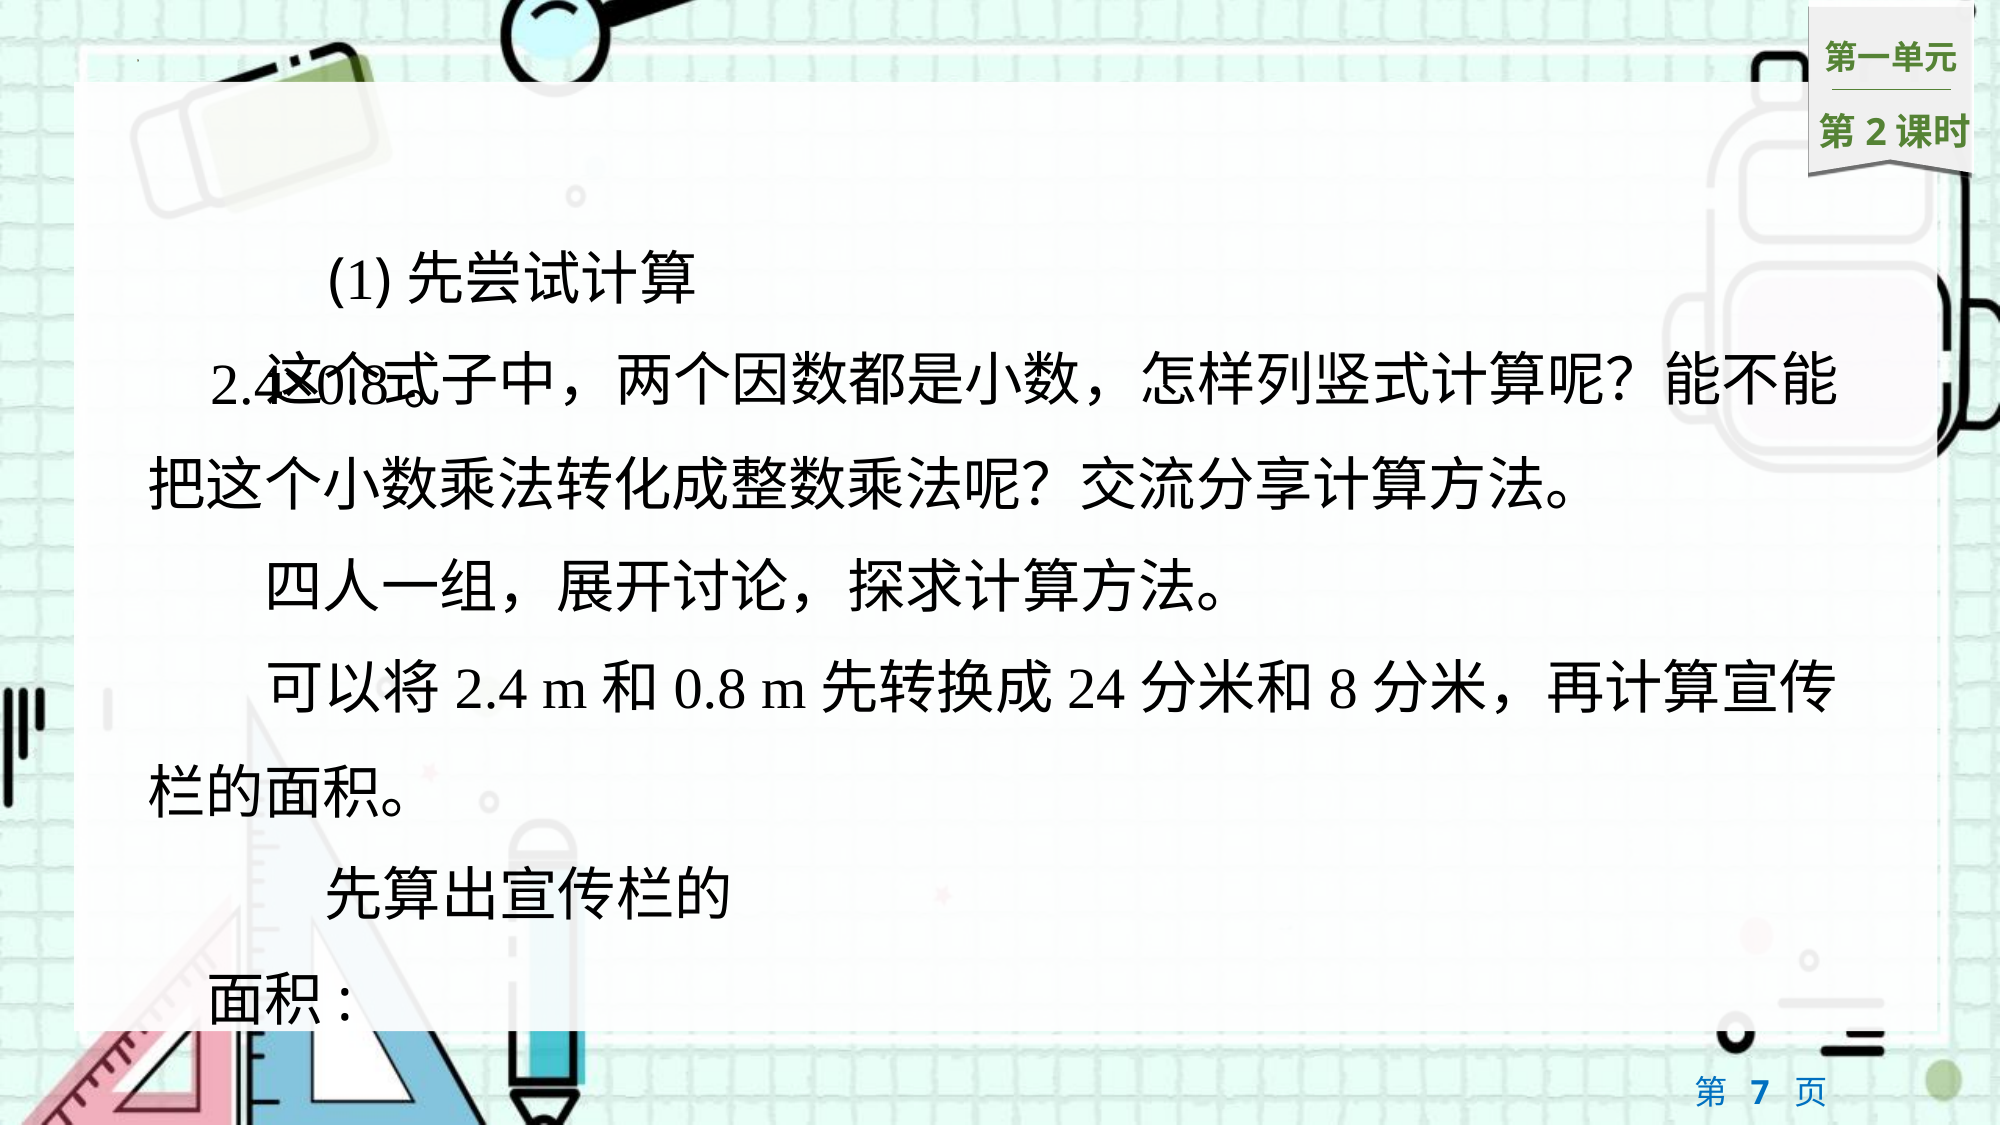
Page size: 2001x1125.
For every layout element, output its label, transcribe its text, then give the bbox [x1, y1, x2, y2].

text_box 四人一组，展开讨论，探求计算方法。 [148, 514, 1256, 615]
text_box 这个式子中，两个因数都是小数，怎样列竖式计算呢？能不能把这个小数乘法转化成整数乘法呢？交流分享计算方法。 [147, 307, 1853, 518]
text_box (1)先尝试计算2.4×0.8。 [209, 206, 846, 307]
picture [1938, 168, 1971, 176]
text_box 先算出宣传栏的面积: [206, 822, 761, 928]
text_box 可以将2.4 m和0.8 m先转换成24分米和8分米，再计算宣传栏的面积。 [147, 615, 1853, 826]
picture [0, 0, 2000, 1125]
